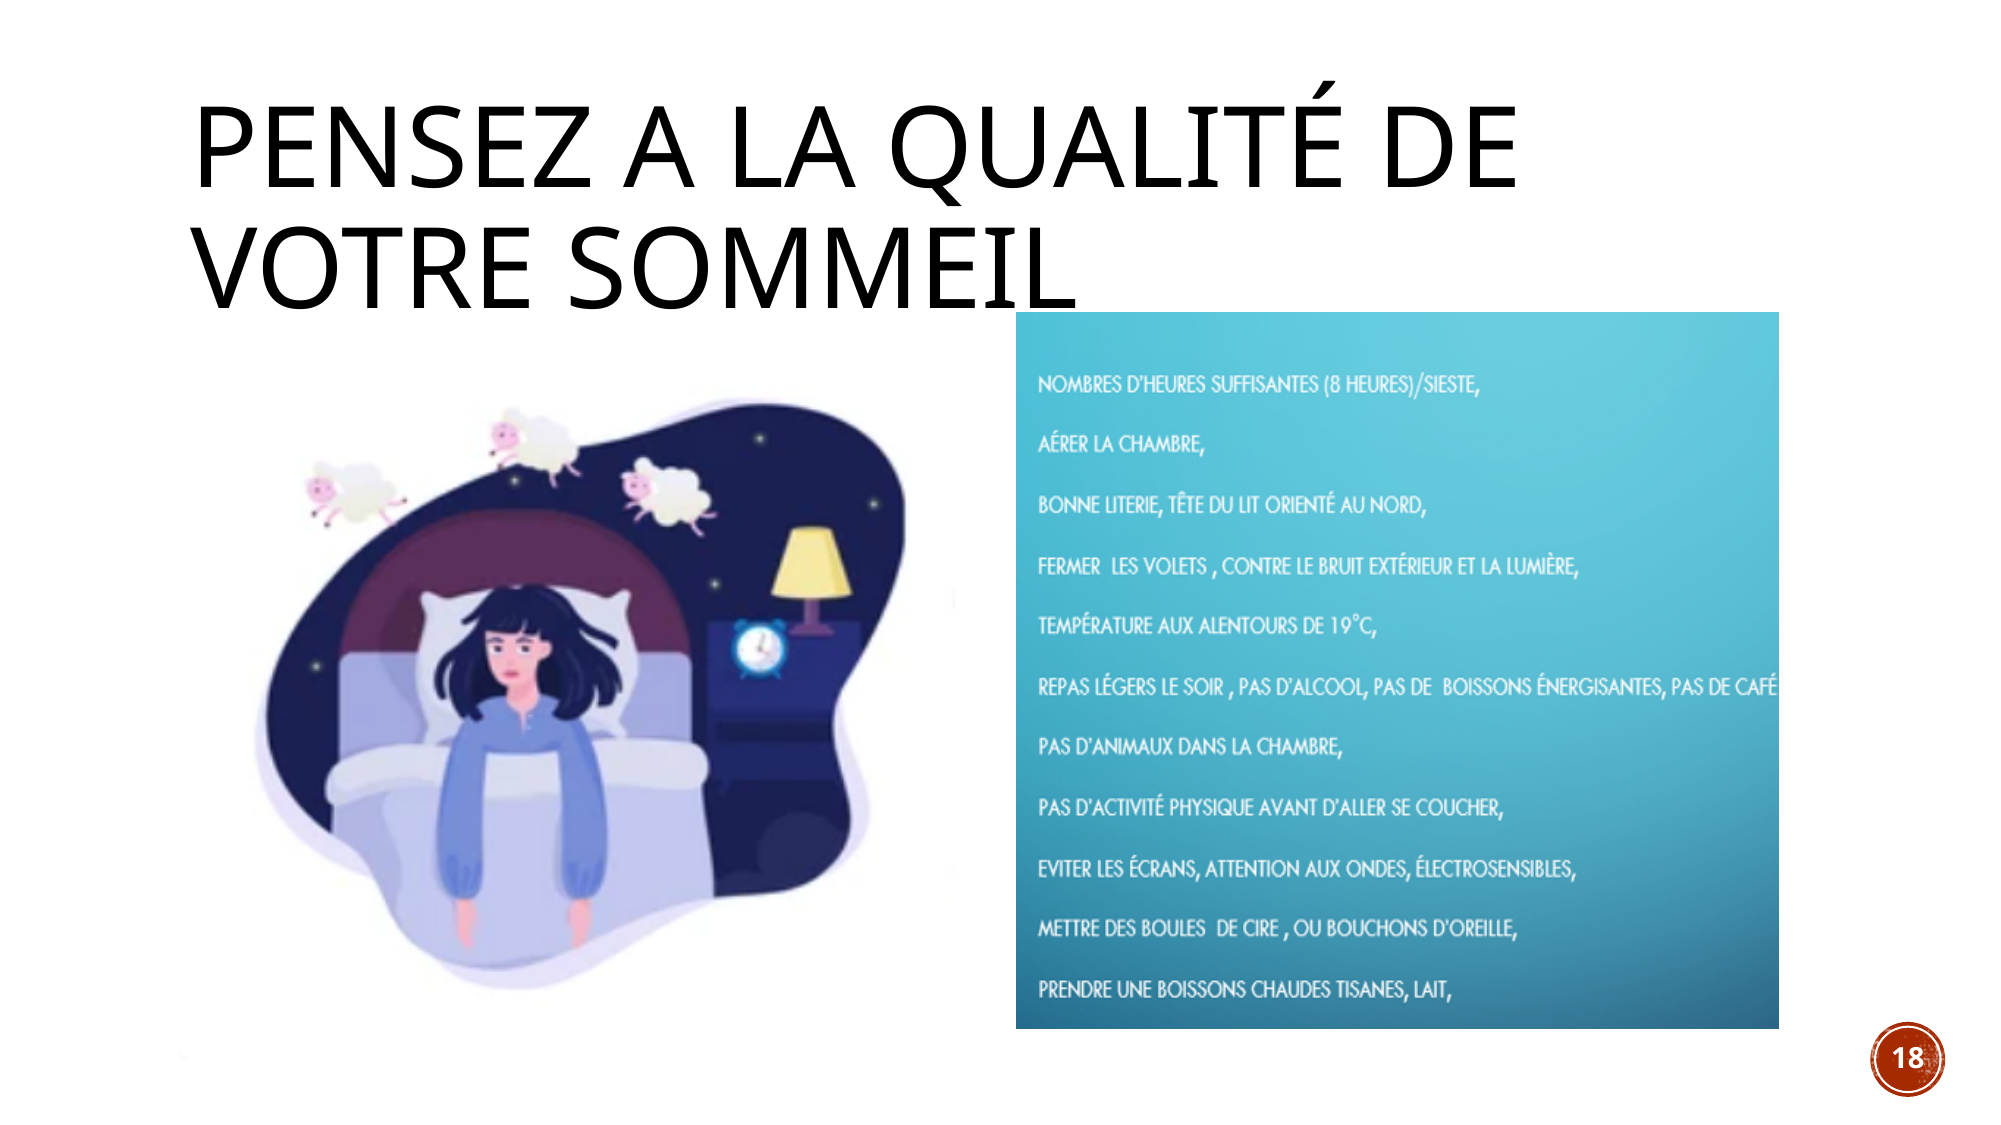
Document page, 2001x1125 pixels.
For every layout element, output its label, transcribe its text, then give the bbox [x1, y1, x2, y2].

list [1018, 315, 1777, 1028]
title Pensez a la qualité de votre sommeil [175, 79, 1826, 344]
picture [175, 312, 955, 1066]
slide_number 18 [1855, 1028, 1961, 1089]
